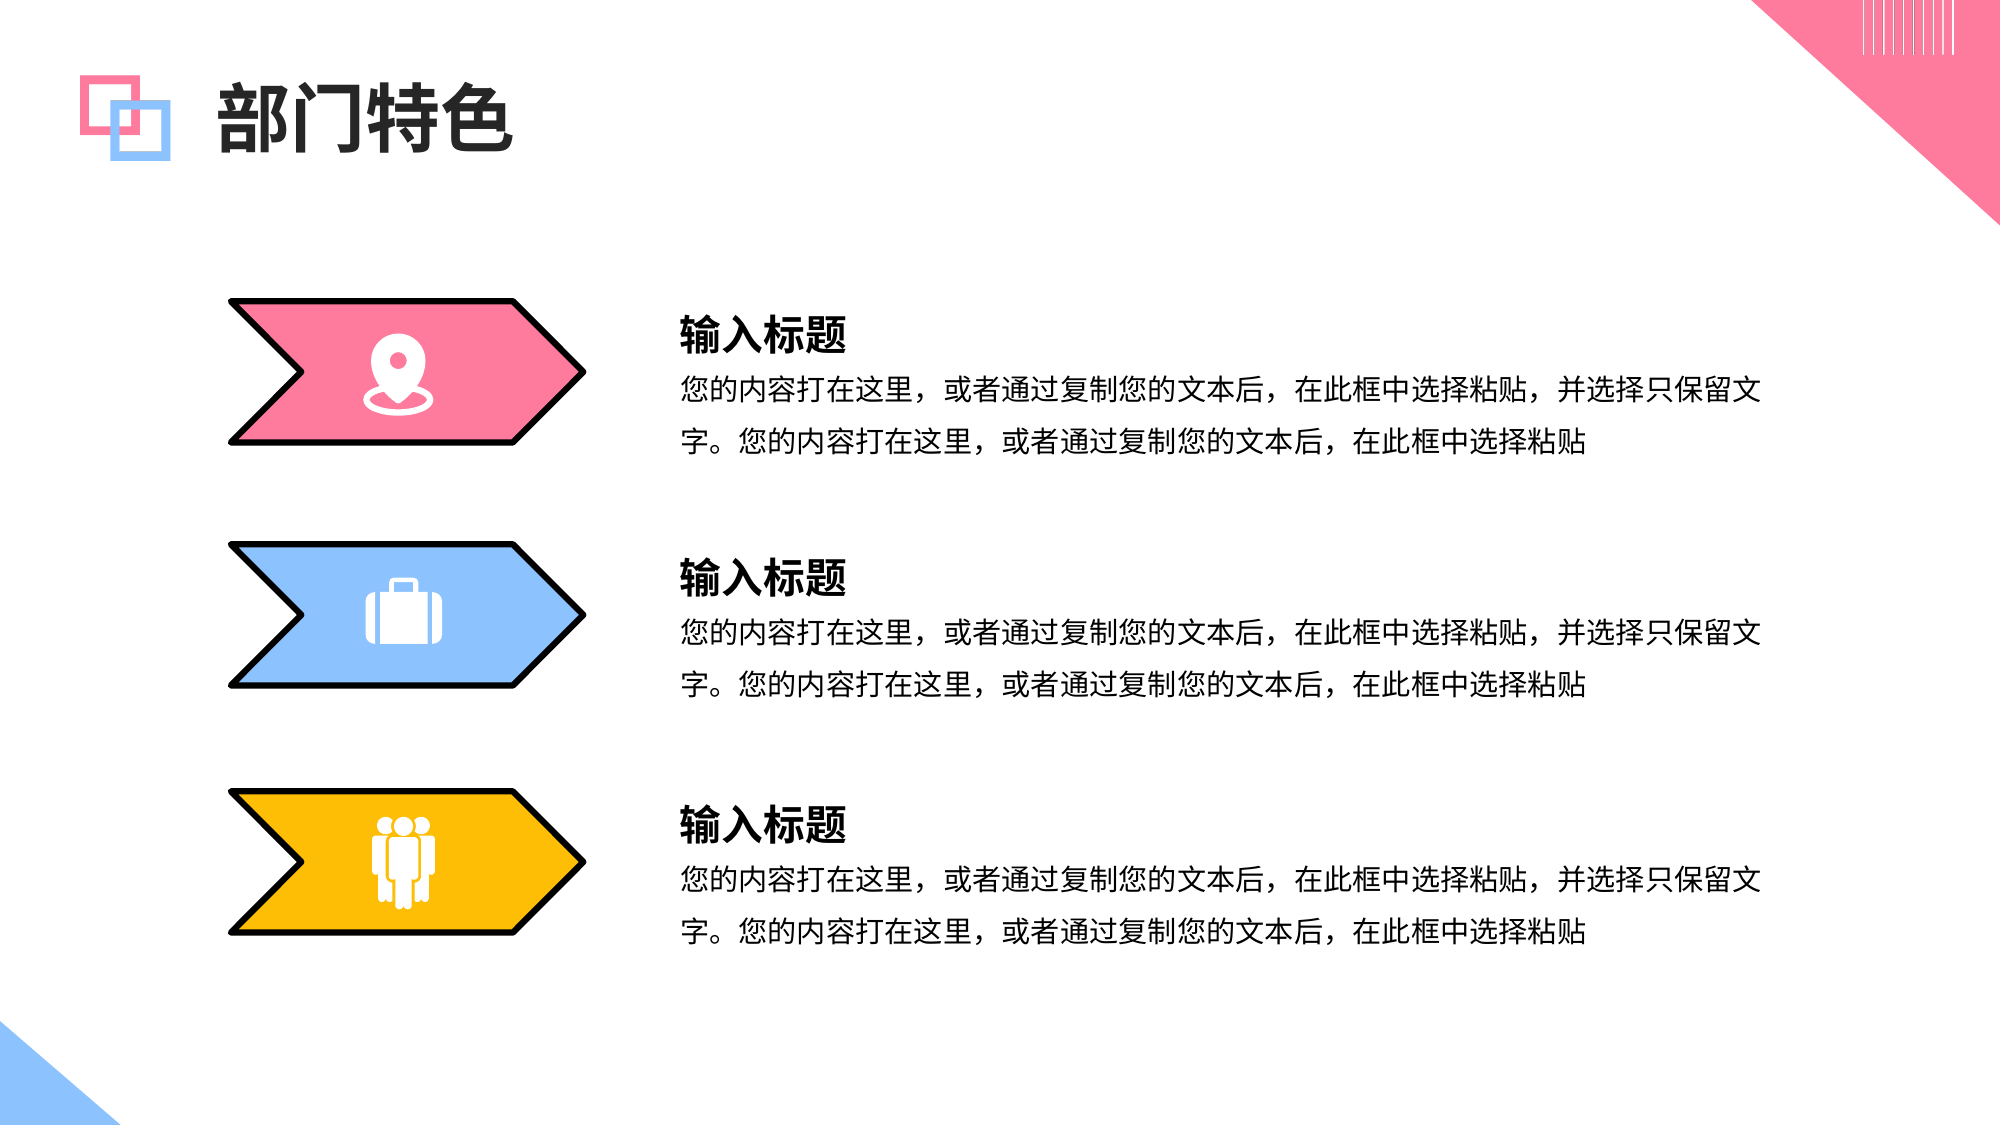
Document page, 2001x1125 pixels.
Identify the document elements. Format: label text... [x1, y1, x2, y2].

text_box 输入标题 [679, 798, 910, 843]
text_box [372, 816, 435, 910]
text_box 输入标题 [679, 551, 910, 596]
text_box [57, 63, 584, 170]
text_box [230, 791, 584, 933]
text_box 输入标题 [679, 308, 910, 353]
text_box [365, 577, 443, 644]
text_box 您的内容打在这里，或者通过复制您的文本后，在此框中选择粘贴，并选择只保留文字。您的内容打在这里，或者通过复制您的文本后，在此框中选择粘贴 [679, 353, 1788, 459]
text_box [230, 301, 584, 443]
text_box [363, 333, 434, 416]
text_box 您的内容打在这里，或者通过复制您的文本后，在此框中选择粘贴，并选择只保留文字。您的内容打在这里，或者通过复制您的文本后，在此框中选择粘贴 [679, 843, 1788, 949]
text_box [230, 544, 584, 686]
text_box 您的内容打在这里，或者通过复制您的文本后，在此框中选择粘贴，并选择只保留文字。您的内容打在这里，或者通过复制您的文本后，在此框中选择粘贴 [679, 596, 1788, 702]
picture [1856, 0, 1960, 64]
